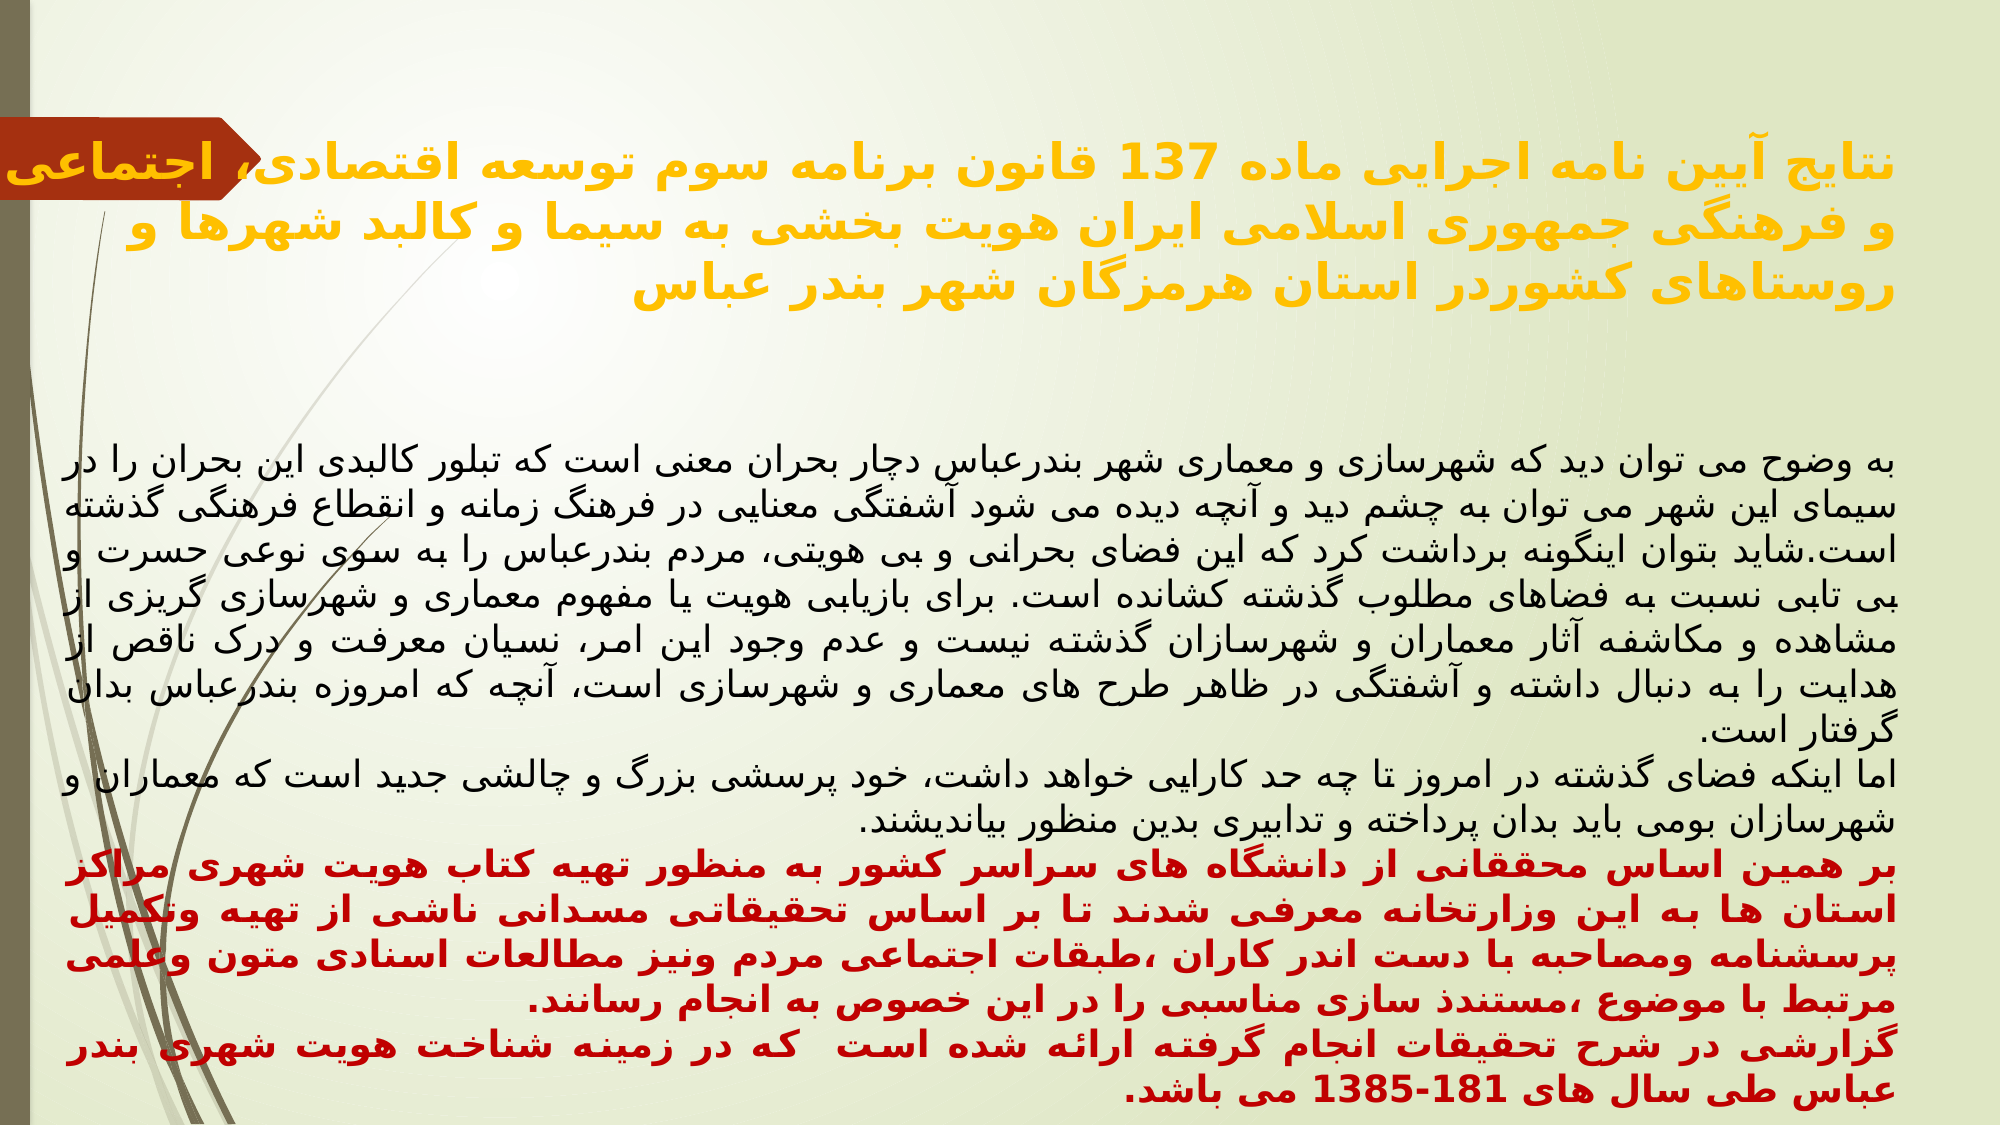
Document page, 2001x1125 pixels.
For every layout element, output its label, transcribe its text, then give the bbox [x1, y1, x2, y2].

text_box نتایج آیین نامه اجرایی ماده 137 قانون برنامه سوم توسعه اقتصادی، اجتماعی و فرهنگی جمهوری اسلامی ایران هویت بخشی به سیما و کالبد شهرها و روستاهای کشوردر استان هرمزگان شهر بندر عباس [0, 122, 1913, 318]
text_box به وضوح می توان دید که شهرسازی و معماری شهر بندرعباس دچار بحران معنی است که تبلور کالبدی این بحران را در سیمای این شهر می توان به چشم دید و آنچه دیده می شود آشفتگی معنایی در فرهنگ زمانه و انقطاع فرهنگی گذشته است.شاید بتوان اینگونه برداشت کرد که این فضای بحرانی و بی هویتی، مردم بندرعباس را به سوی نوعی حسرت و بی تابی نسبت به فضاهای مطلوب گذشته کشانده است. برای بازیابی هویت یا مفهوم معماری و شهرسازی گریزی از مشاهده و مکاشفه آثار معماران و شهرسازان گذشته نیست و عدم وجود این امر، نسیان معرفت و درک ناقص از هدایت را به دنبال داشته و آشفتگی در ظاهر طرح های معماری و شهرسازی است، آنچه که امروزه بندرعباس بدان گرفتار است. اما اینکه فضای گذشته در امروز تا چه حد کارایی خواهد داشت، خود پرسشی بزرگ و چالشی جدید است که معماران و شهرسازان بومی باید بدان پرداخته و تدابیری بدین منظور بیاندیشند. بر همین اساس محققانی از دانشگاه های سراسر کشور به منظور تهیه کتاب هویت شهری مراکز استان ها به این وزارتخانه معرفی شدند تا بر اساس تحقیقاتی مسدانی ناشی از تهیه وتکمیل پرسشنامه ومصاحبه با دست اندر کاران ،طبقات اجتماعی مردم ونیز مطالعات اسنادی متون وعلمی مرتبط با موضوع ،مستندذ سازی مناسبی را در این خصوص به انجام رسانند. گزارشی در شرح تحقیقات انجام گرفته ارائه شده است که در زمینه شناخت هویت شهری بندر عباس طی سال های 181-1385 می باشد. [48, 428, 1913, 1125]
